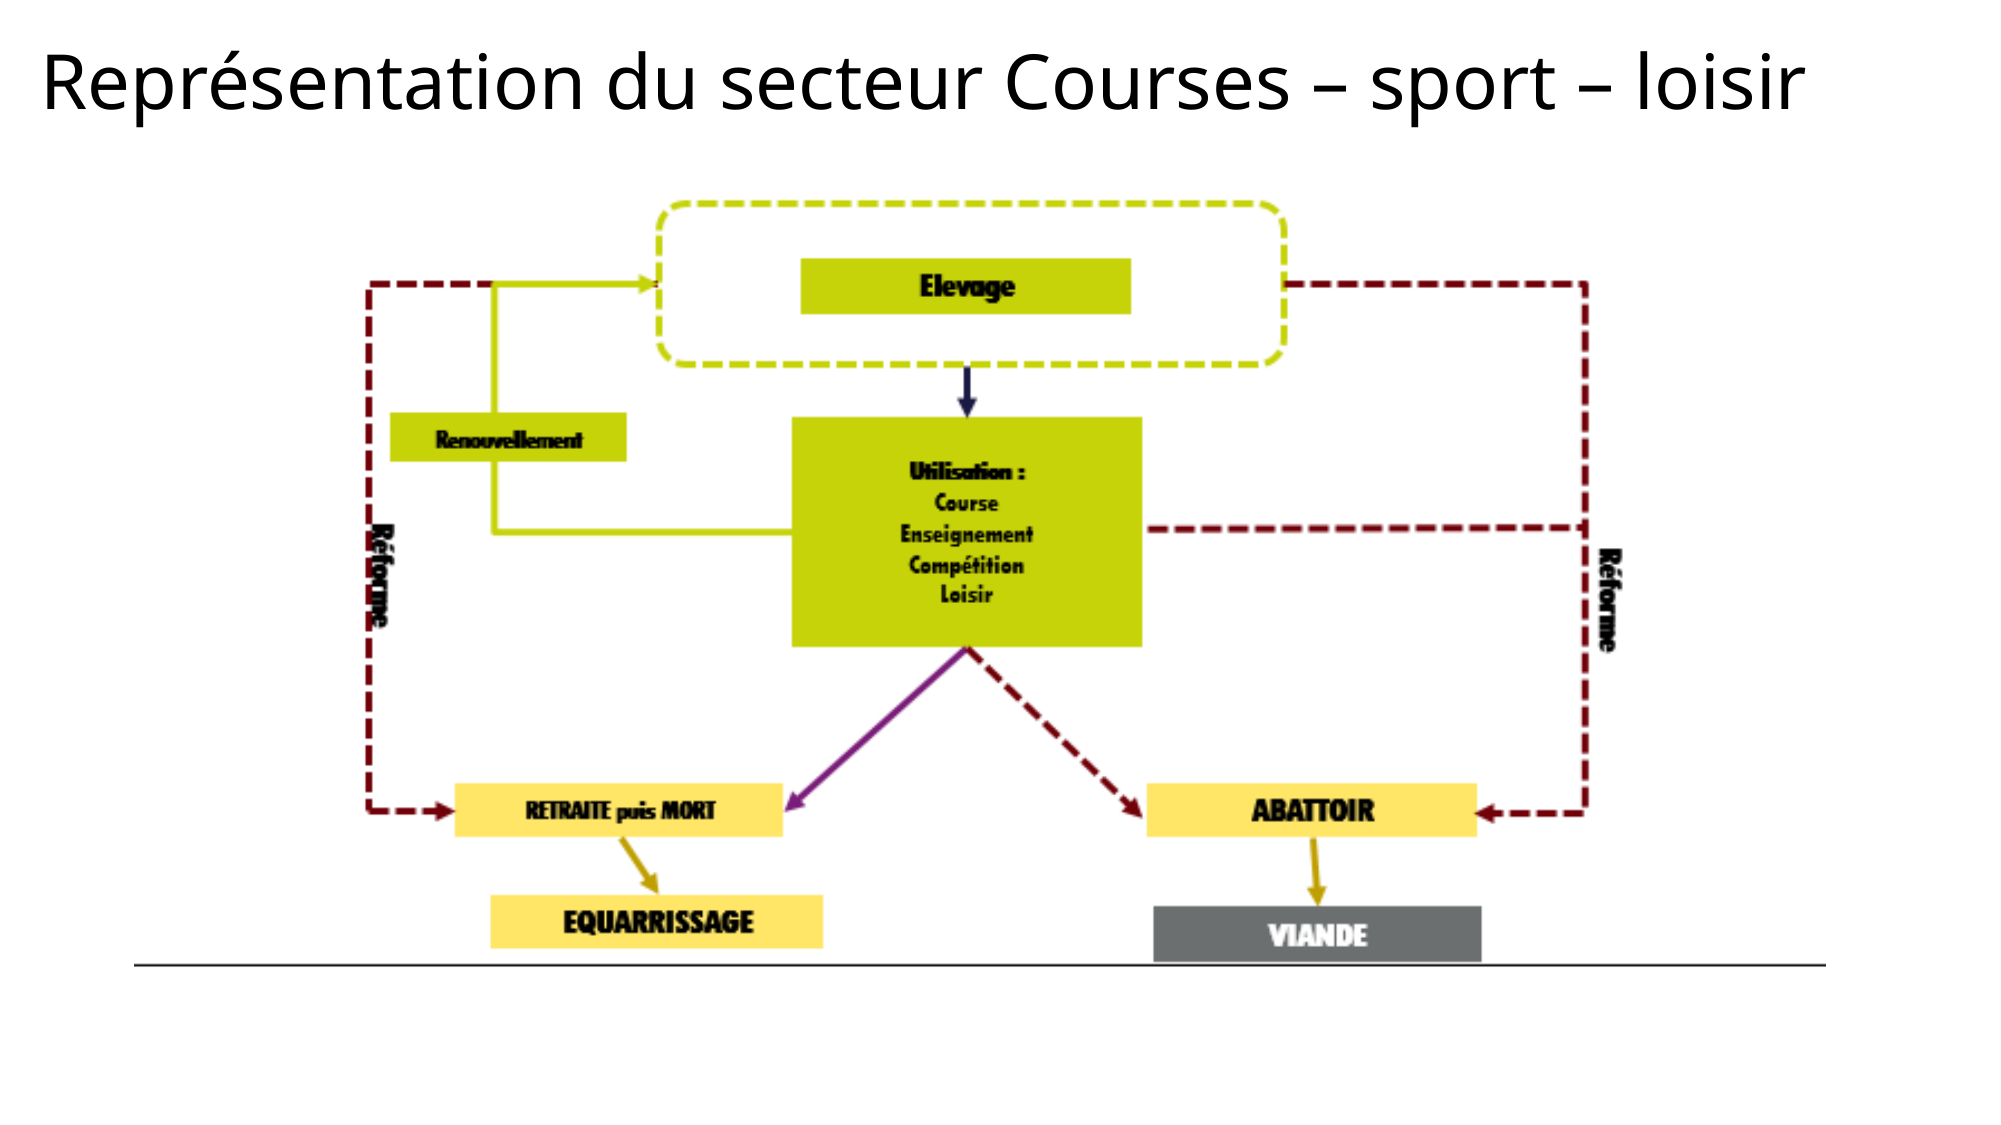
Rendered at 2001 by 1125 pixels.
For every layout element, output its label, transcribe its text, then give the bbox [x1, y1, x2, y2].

title Représentation du secteur Courses – sport – loisir [25, 34, 1826, 135]
picture [134, 192, 1826, 1005]
